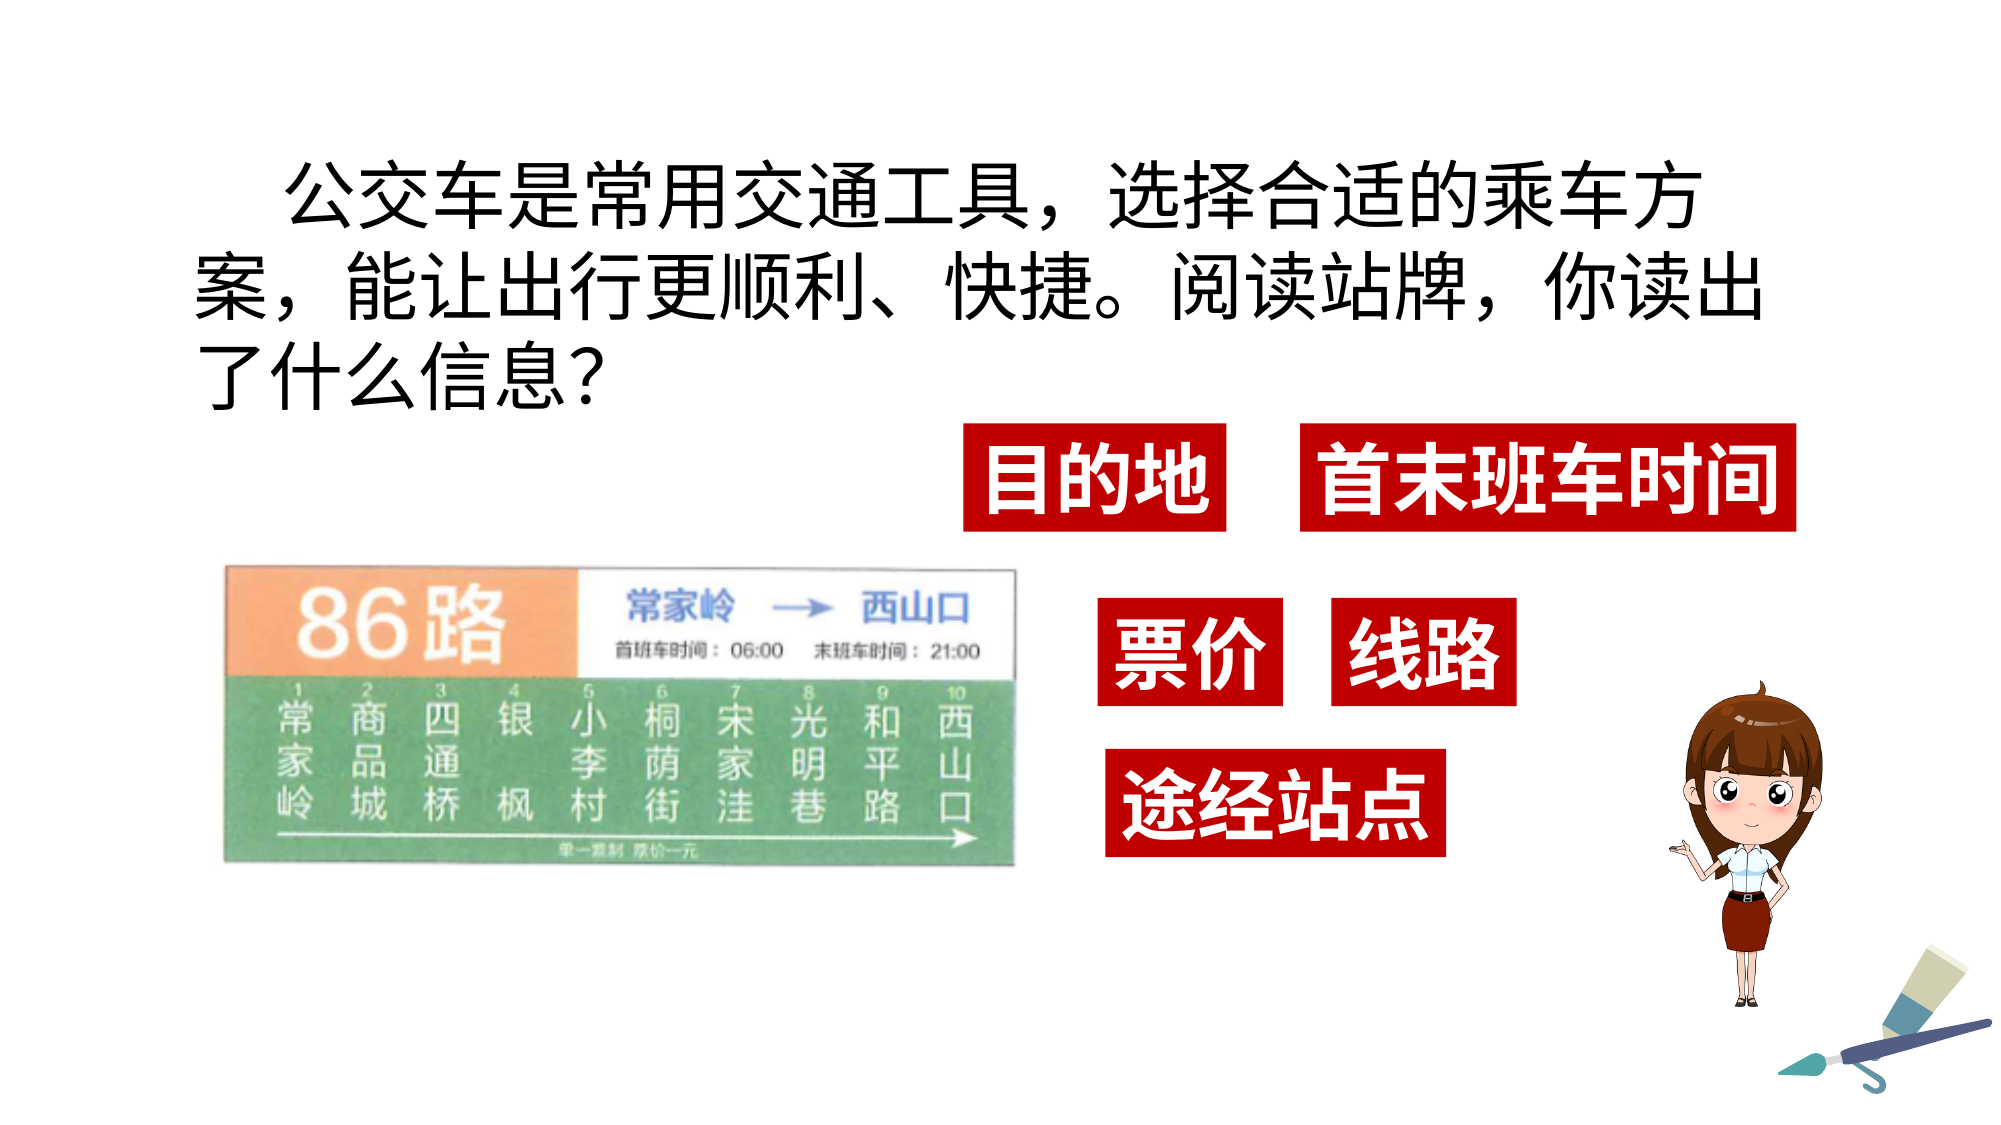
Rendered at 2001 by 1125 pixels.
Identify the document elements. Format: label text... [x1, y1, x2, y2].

text_box 首末班车时间 [1300, 423, 1797, 532]
text_box 目的地 [963, 423, 1227, 532]
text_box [1811, 945, 1974, 1125]
text_box 线路 [1331, 597, 1517, 707]
text_box 途经站点 [1105, 748, 1447, 858]
picture [193, 539, 1025, 870]
picture [1580, 680, 1911, 1012]
text_box 票价 [1097, 597, 1283, 707]
text_box 公交车是常用交通工具，选择合适的乘车方案，能让出行更顺利、快捷。阅读站牌，你读出了什么信息？ [177, 138, 1796, 428]
